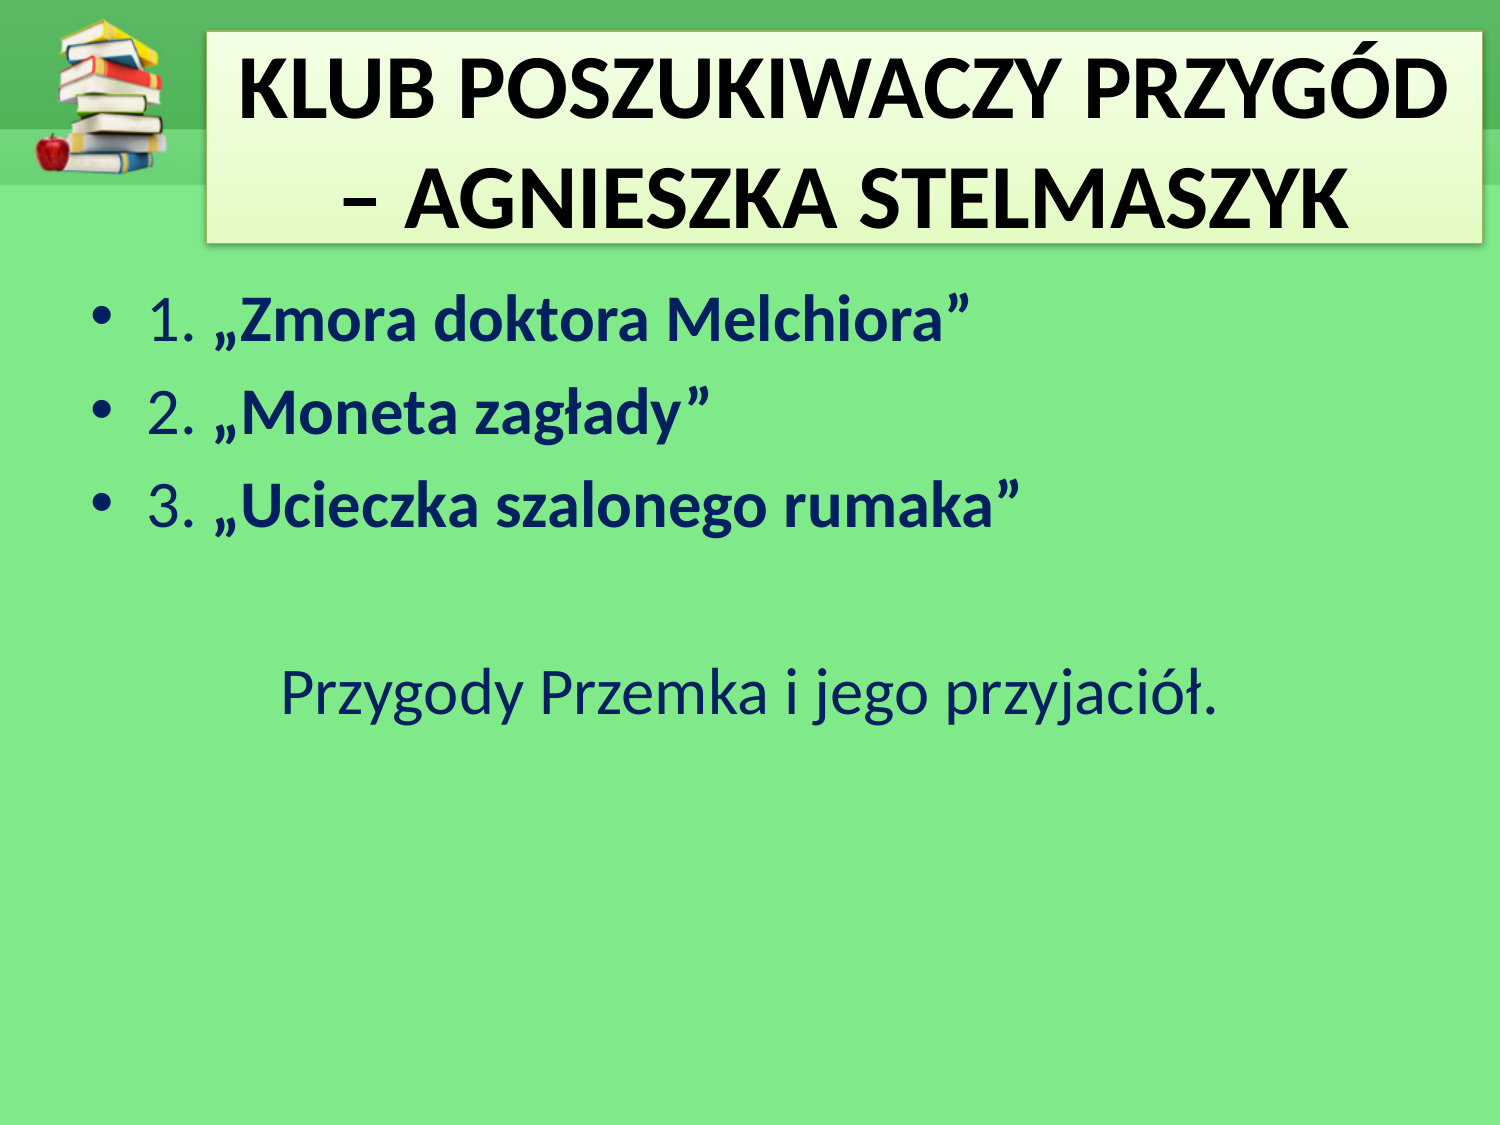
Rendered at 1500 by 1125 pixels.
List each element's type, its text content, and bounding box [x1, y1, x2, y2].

list 1. „Zmora doktora Melchiora” 2. „Moneta zagłady” 3. „Ucieczka szalonego rumaka” Przygody Przemka i jego przyjaciół. [75, 267, 1425, 1005]
title KLUB POSZUKIWACZY PRZYGÓD – AGNIESZKA STELMASZYK [206, 30, 1483, 244]
picture [0, 0, 1500, 1125]
